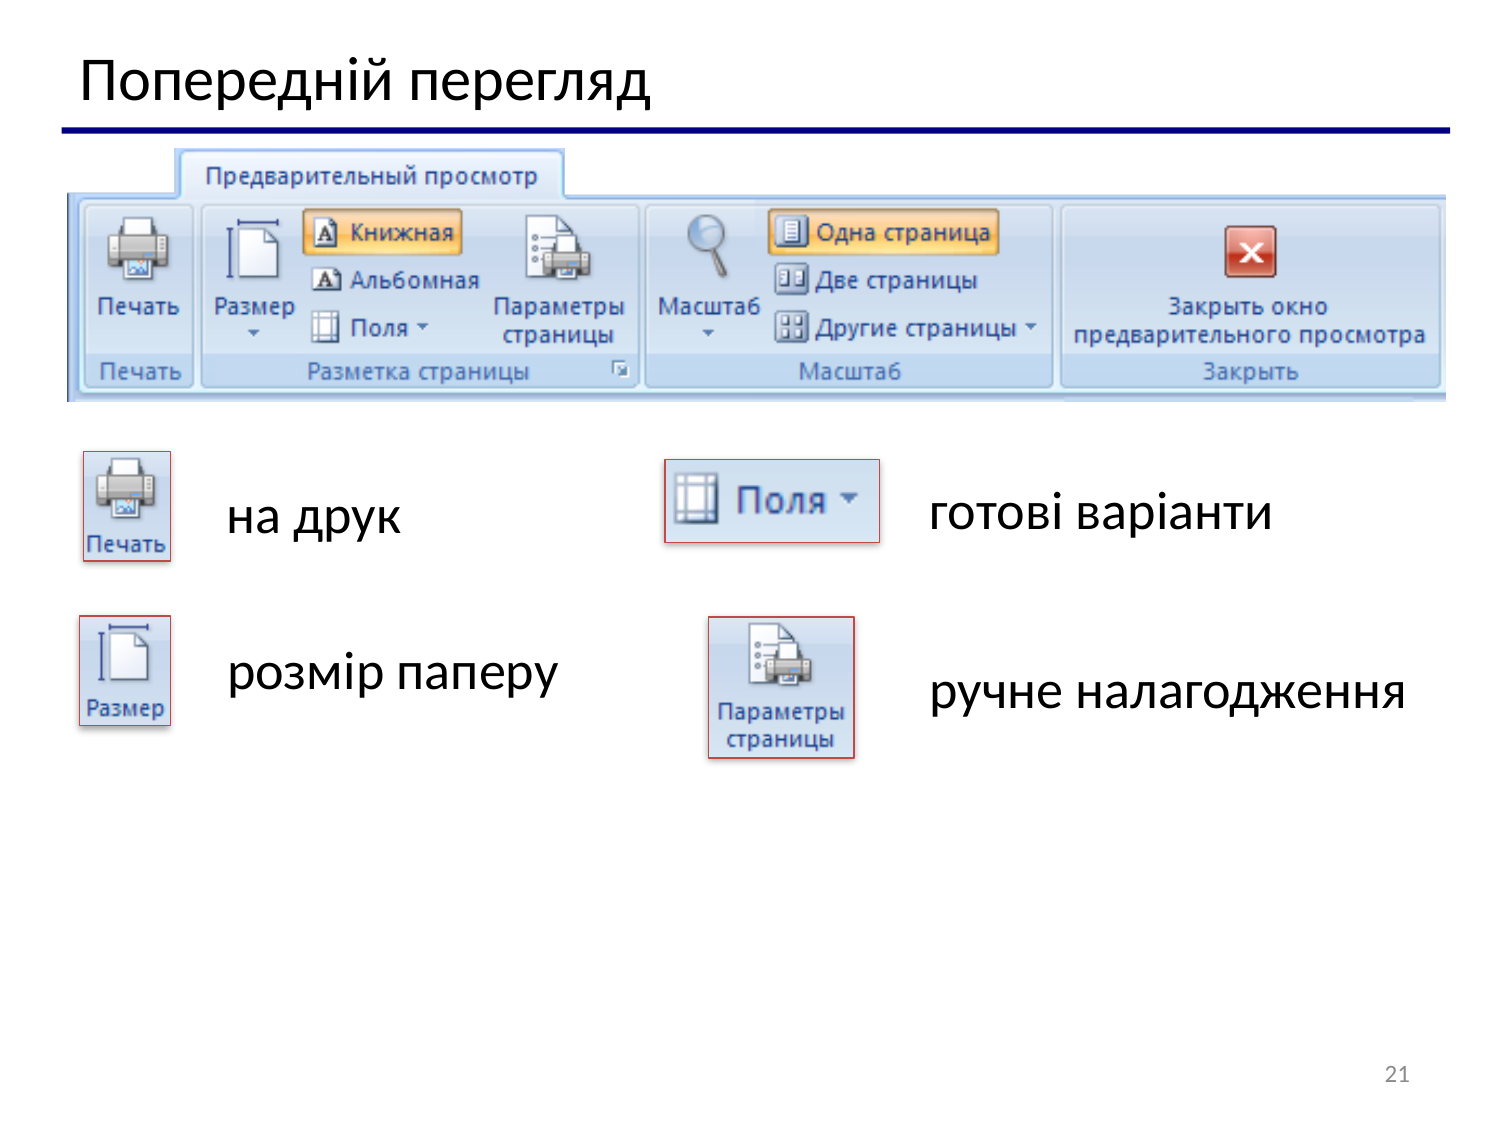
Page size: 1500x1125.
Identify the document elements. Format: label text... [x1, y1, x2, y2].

picture [665, 460, 880, 542]
text_box на друк [211, 471, 417, 552]
text_box готові варіанти [914, 467, 1290, 548]
text_box Попередній перегляд [64, 31, 1401, 121]
text_box ручне налагодження [915, 646, 1423, 727]
picture [67, 148, 1446, 403]
picture [79, 616, 170, 726]
picture [84, 451, 170, 561]
picture [709, 617, 854, 758]
text_box розмір паперу [212, 628, 575, 708]
slide_number 21 [1074, 1042, 1425, 1103]
